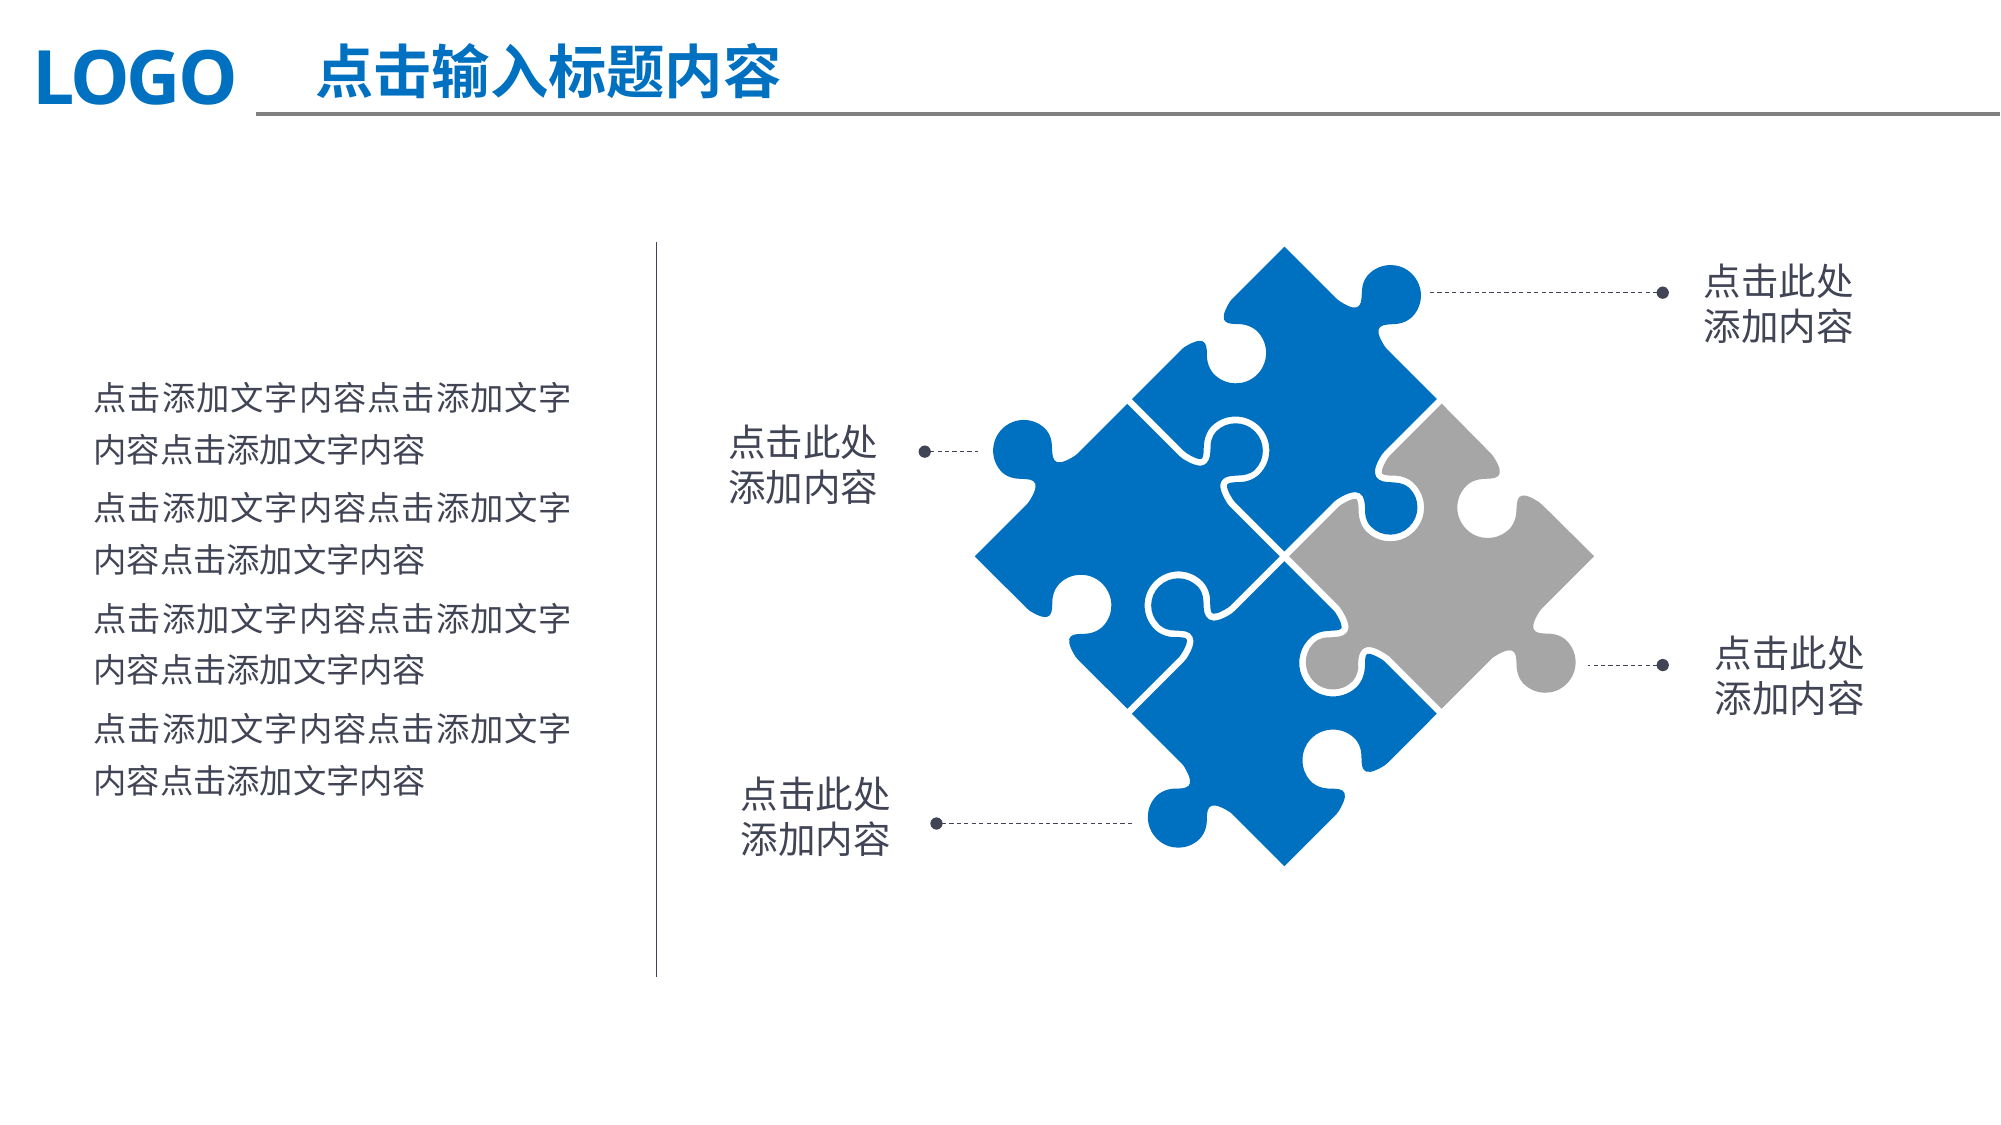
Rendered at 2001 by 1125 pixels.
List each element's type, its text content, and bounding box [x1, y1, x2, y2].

text_box 点击输入标题内容 [278, 28, 818, 113]
text_box 点击添加文字内容点击添加文字内容点击添加文字内容 点击添加文字内容点击添加文字内容点击添加文字内容 点击添加文字内容点击添加文字内容点击添加文字内容 点击添加文字内容点击添加文字内容点击添加文字内容 [79, 357, 588, 917]
text_box 点击此处 添加内容 [1699, 622, 1880, 728]
text_box 点击此处 添加内容 [713, 411, 894, 517]
text_box [1287, 401, 1597, 711]
text_box 点击此处 添加内容 [726, 763, 906, 869]
text_box [1129, 244, 1439, 554]
text_box [1129, 559, 1439, 869]
text_box [972, 401, 1282, 711]
text_box 点击此处 添加内容 [1688, 250, 1869, 356]
